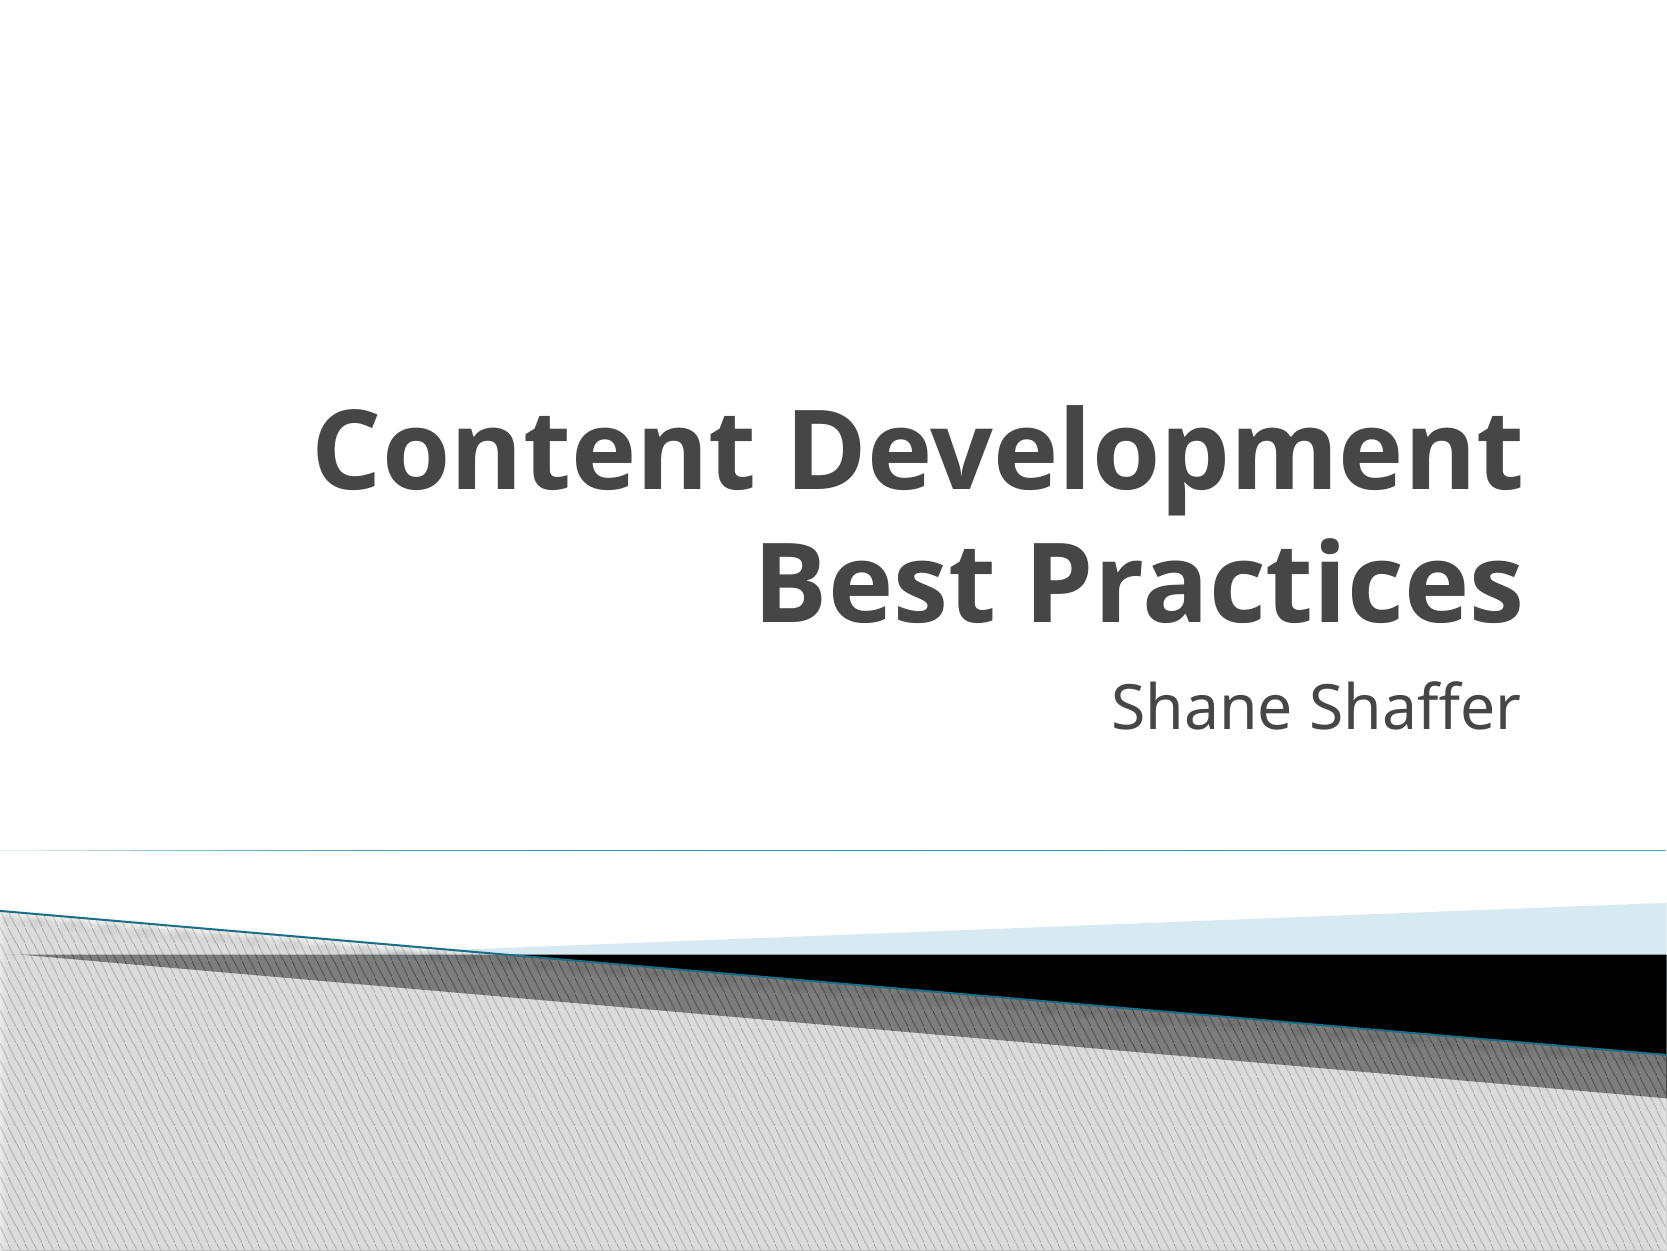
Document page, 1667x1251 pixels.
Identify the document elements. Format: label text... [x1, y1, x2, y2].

subtitle Shane Shaffer [125, 658, 1542, 877]
title Content Development Best Practices [125, 319, 1542, 653]
picture [6, 954, 1667, 1099]
